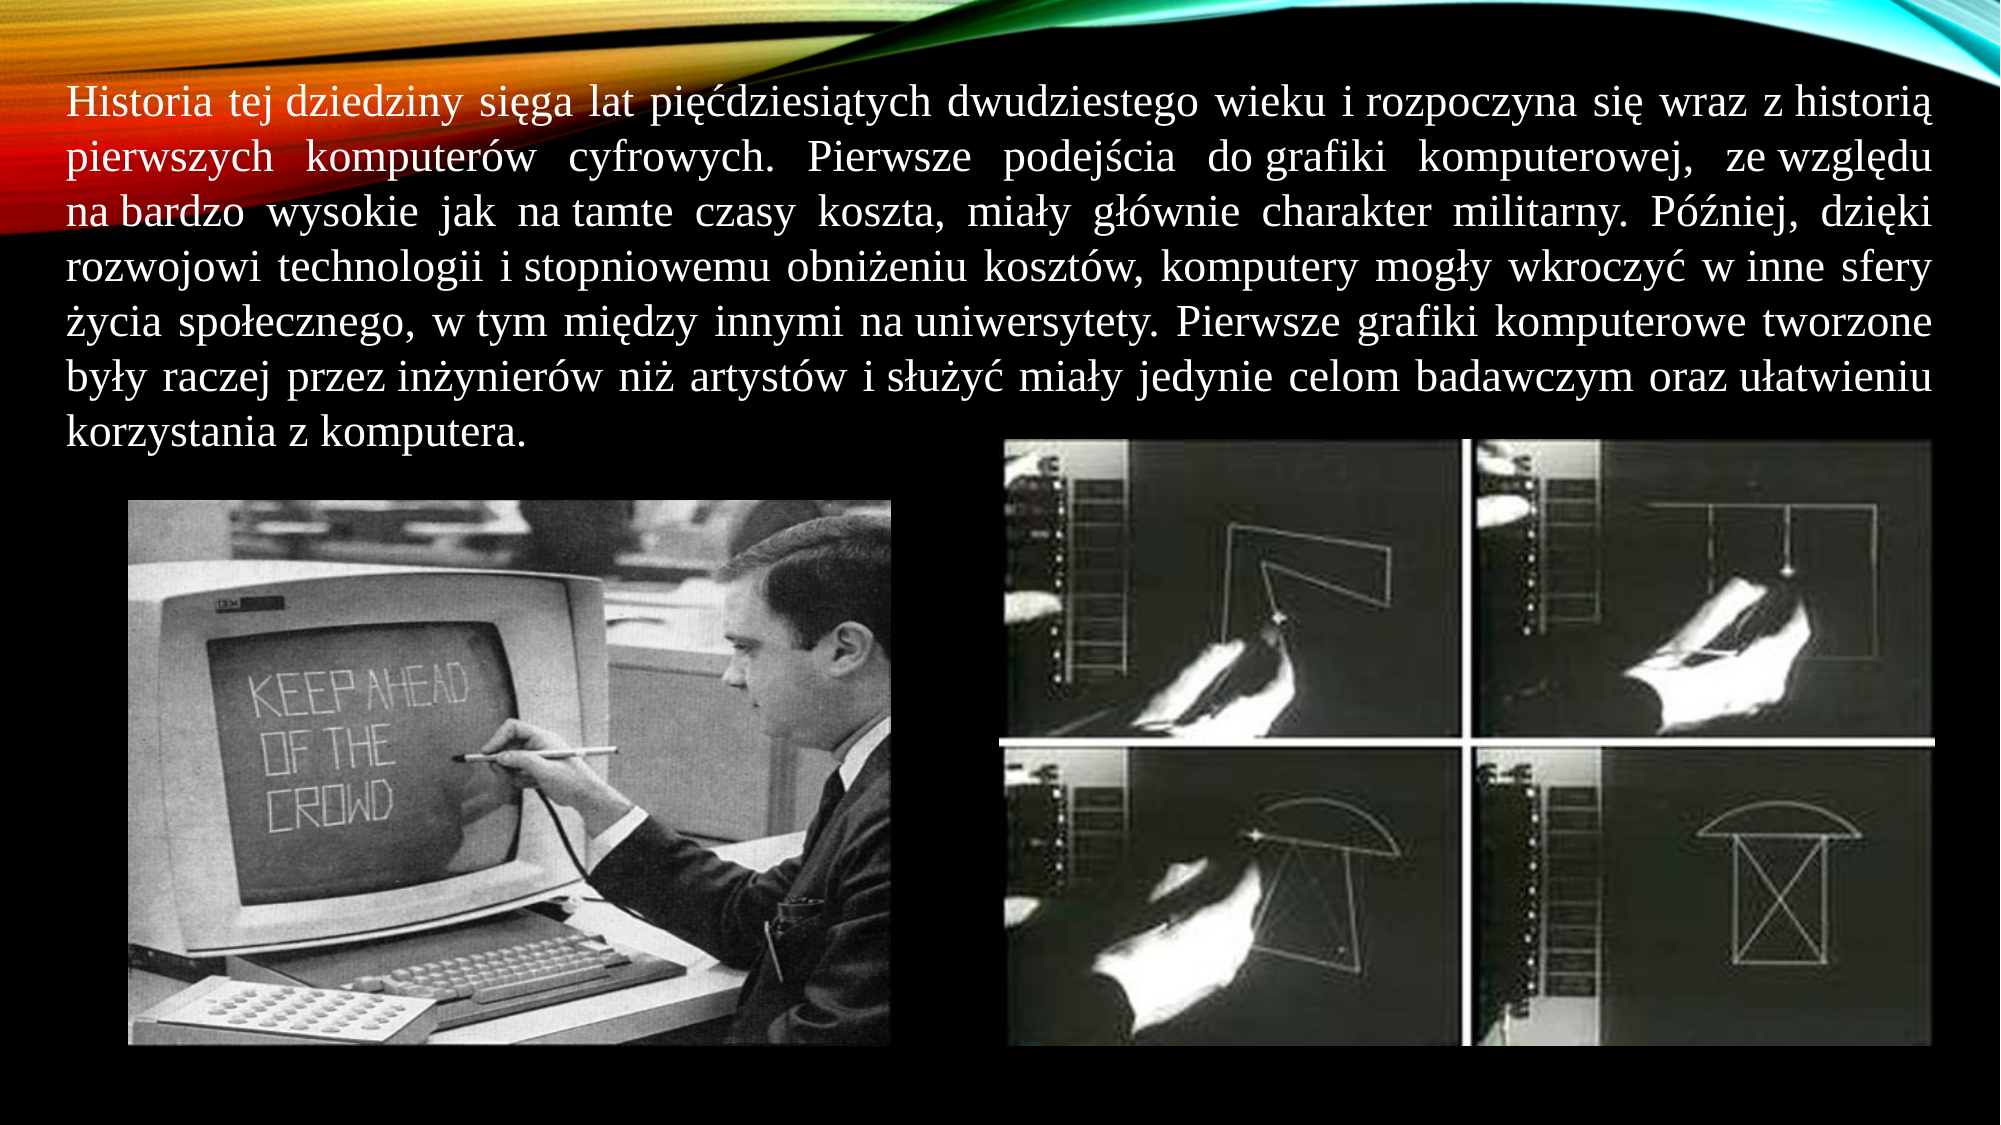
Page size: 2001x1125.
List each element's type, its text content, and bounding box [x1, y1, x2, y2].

picture [0, 0, 2000, 237]
picture [128, 499, 891, 1046]
picture [999, 439, 1935, 1046]
text_box Historia tej dziedziny sięga lat pięćdziesiątych dwudziestego wieku i rozpoczyna się wraz z historią pierwszych komputerów cyfrowych. Pierwsze podejścia do grafiki komputerowej, ze względu na bardzo wysokie jak na tamte czasy koszta, miały głównie charakter militarny. Później, dzięki rozwojowi technologii i stopniowemu obniżeniu kosztów, komputery mogły wkroczyć w inne sfery życia społecznego, w tym między innymi na uniwersytety. Pierwsze grafiki komputerowe tworzone były raczej przez inżynierów niż artystów i służyć miały jedynie celom badawczym oraz ułatwieniu korzystania z komputera. [51, 63, 1949, 464]
